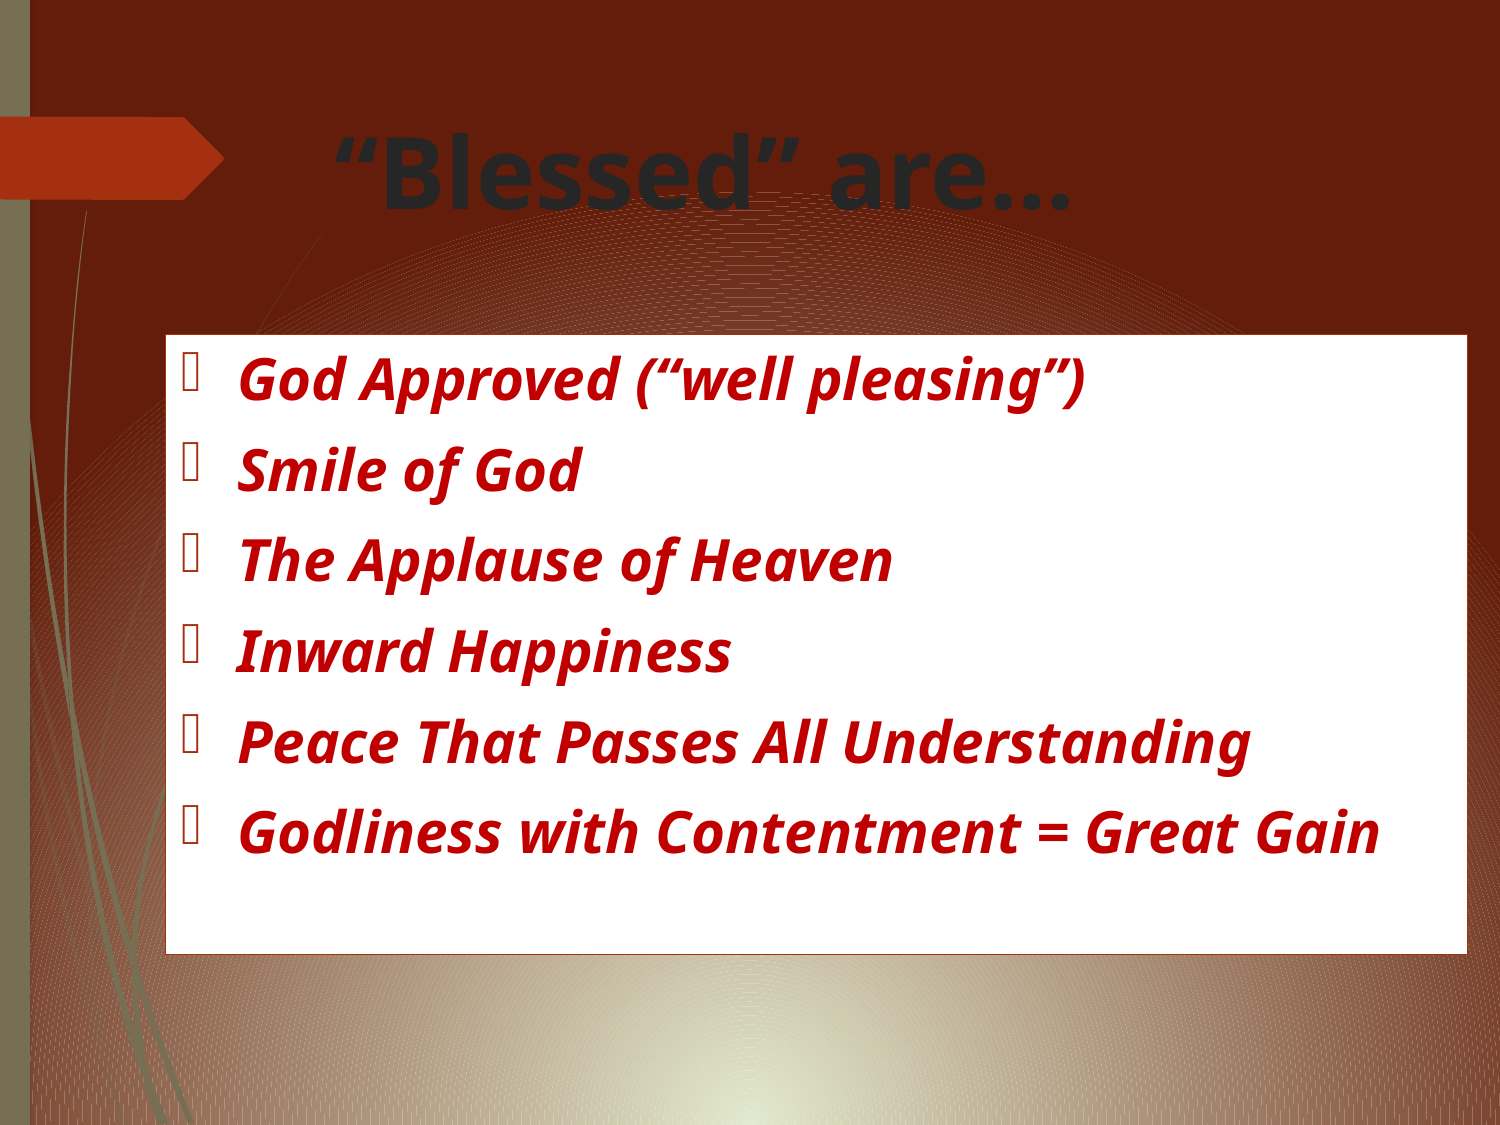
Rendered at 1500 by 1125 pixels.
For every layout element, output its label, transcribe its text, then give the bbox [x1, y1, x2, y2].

title “Blessed” are… [319, 102, 1400, 313]
list God Approved (“well pleasing”) Smile of God The Applause of Heaven Inward Happiness Peace That Passes All Understanding Godliness with Contentment = Great Gain [165, 334, 1468, 955]
